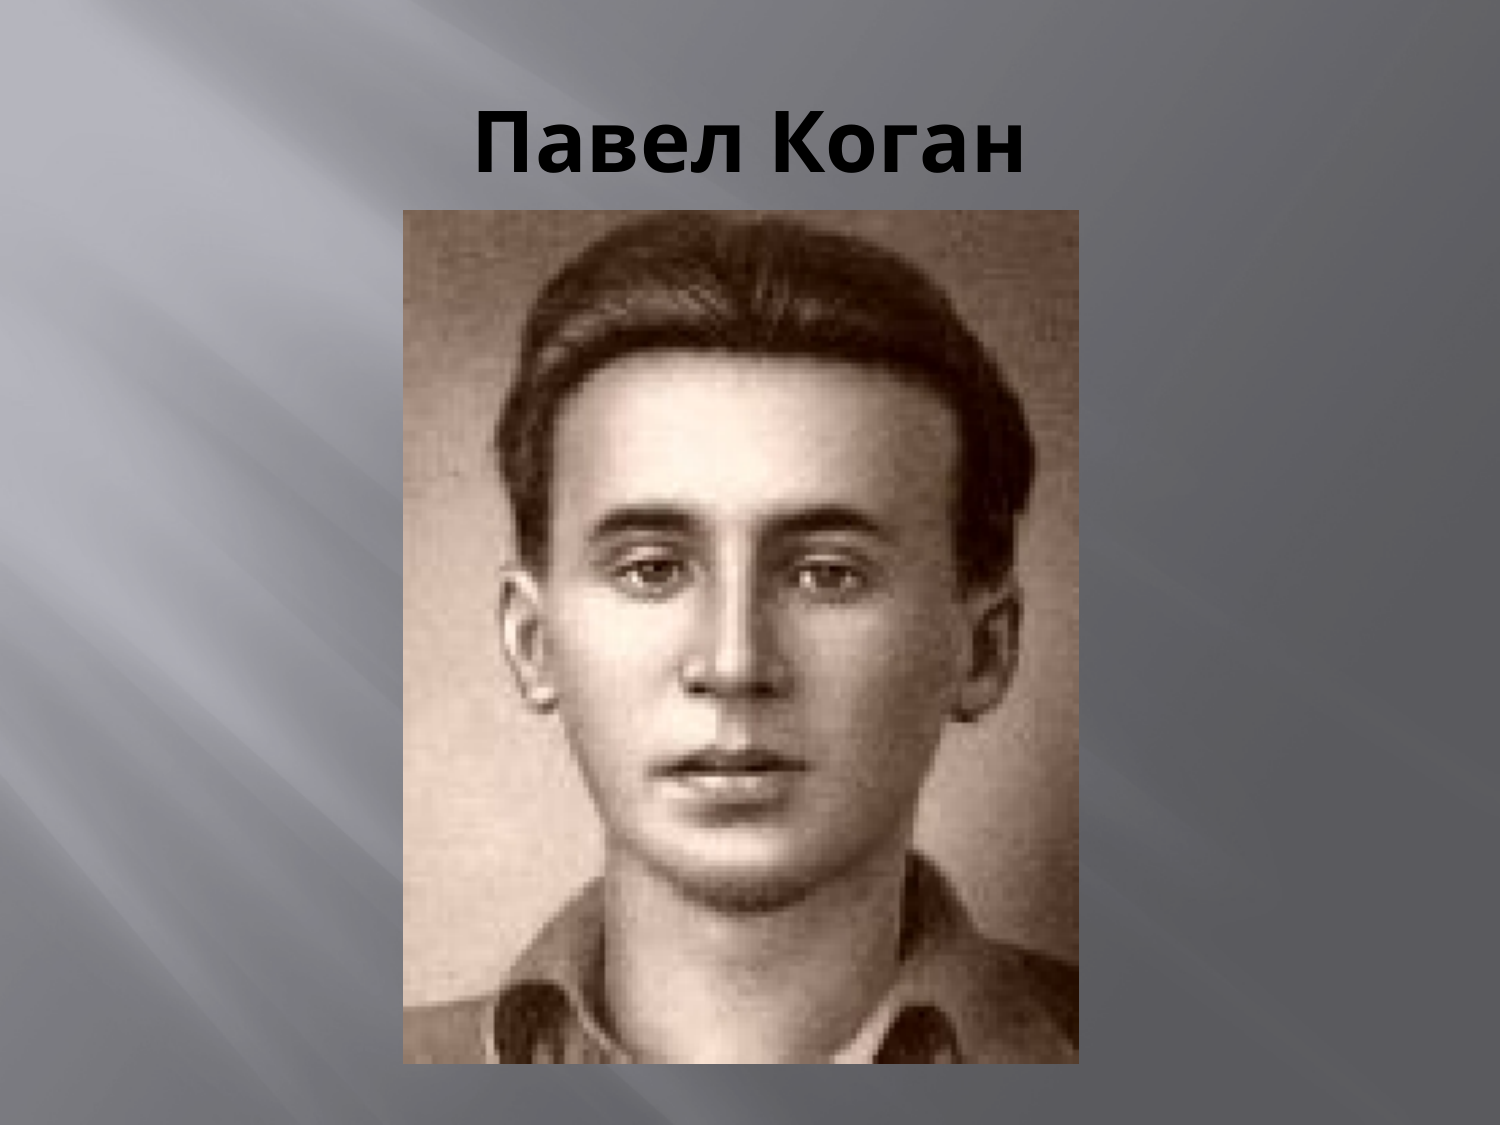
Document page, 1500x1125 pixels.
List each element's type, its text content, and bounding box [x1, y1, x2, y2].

title Павел Коган [75, 45, 1425, 233]
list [403, 210, 1079, 1064]
